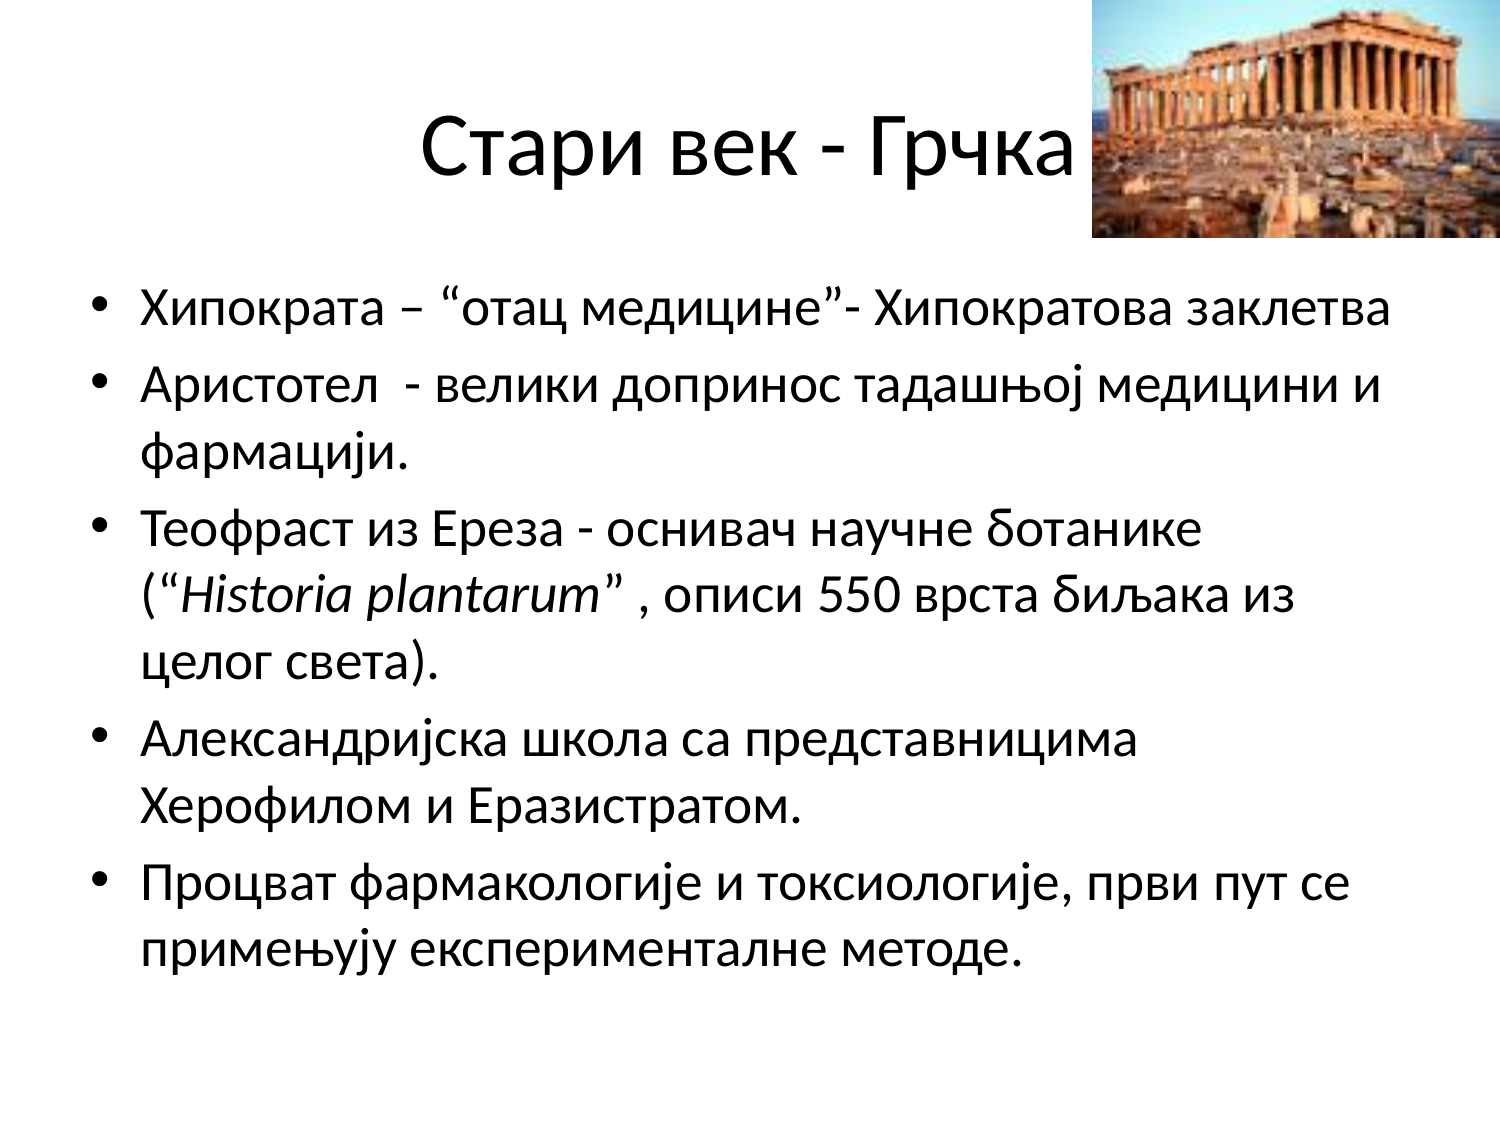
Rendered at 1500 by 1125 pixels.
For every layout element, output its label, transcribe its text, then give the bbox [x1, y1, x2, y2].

list Хипократа – “отац медицине”- Хипократова заклетва Аристотел - велики допринос тадашњој медицини и фармацији. Теофраст из Ереза - оснивач научне ботанике (“Historia plantarum” , описи 550 врста биљака из целог света). Александријска школа са представницима Херофилом и Еразистратом. Процват фармакологије и токсиологије, први пут се примењују експерименталне методе. [75, 262, 1425, 1005]
picture [1092, 0, 1500, 238]
title Стари век - Грчка [75, 45, 1087, 233]
